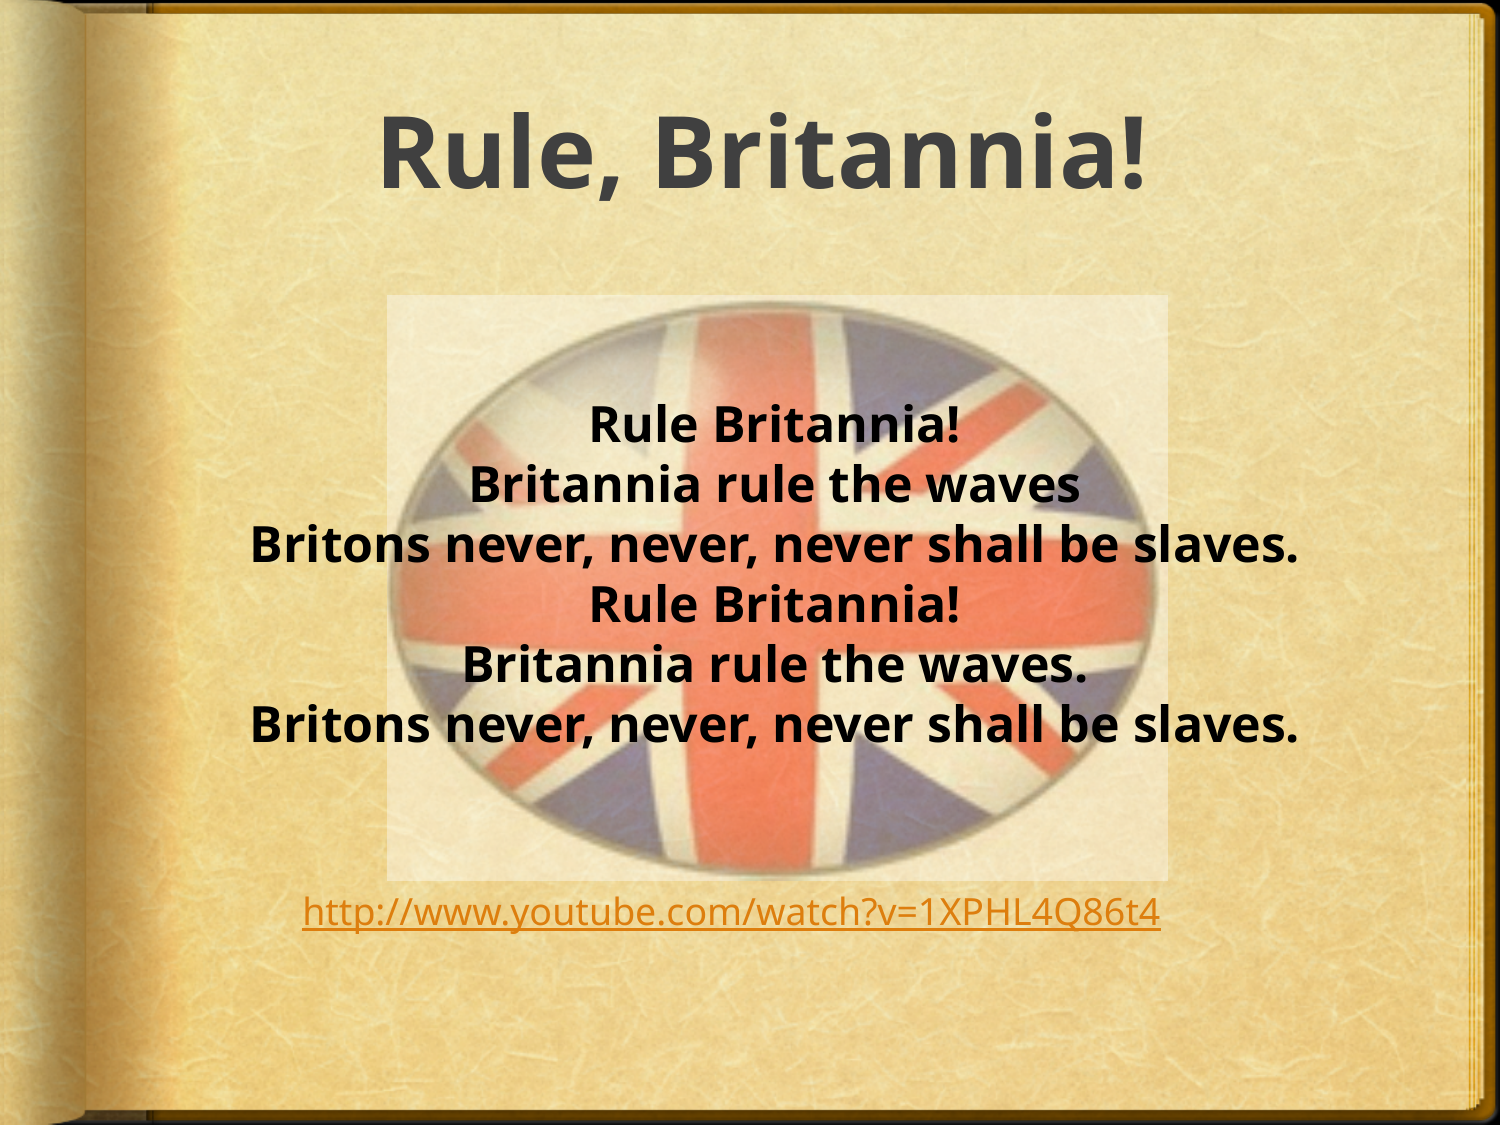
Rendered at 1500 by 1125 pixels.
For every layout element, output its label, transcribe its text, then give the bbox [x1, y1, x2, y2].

text_box http://www.youtube.com/watch?v=1XPHL4Q86t4 [287, 880, 1300, 947]
list Rule Britannia! Britannia rule the waves Britons never, never, never shall be slaves. Rule Britannia! Britannia rule the waves. Britons never, never, never shall be slaves. [178, 264, 1372, 974]
picture [0, 0, 1500, 1125]
title Rule, Britannia! [178, 45, 1372, 264]
